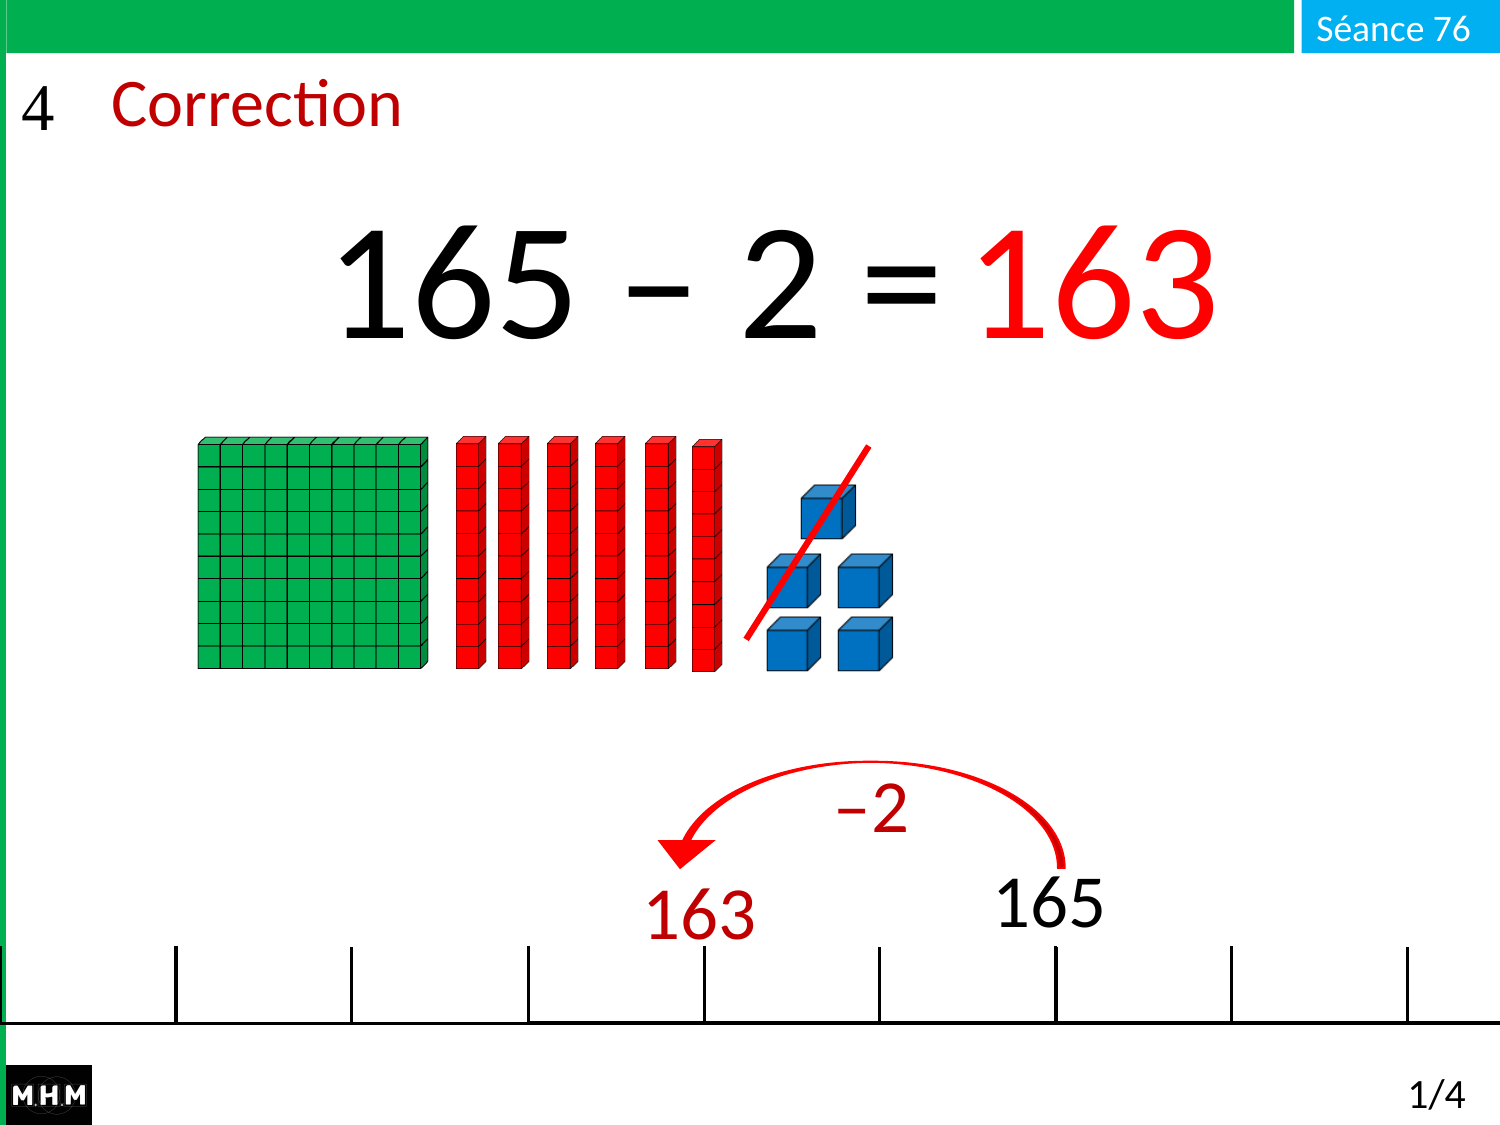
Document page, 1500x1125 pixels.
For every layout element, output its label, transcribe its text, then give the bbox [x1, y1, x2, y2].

text_box 165 – 2 = … [311, 164, 952, 379]
text_box [974, 776, 1061, 844]
picture [6, 1065, 92, 1125]
list 1/4 [1373, 1064, 1500, 1125]
text_box [657, 764, 818, 844]
picture [593, 434, 628, 671]
title Correction [96, 60, 1391, 150]
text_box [0, 844, 1500, 1025]
picture [763, 640, 825, 674]
text_box –2 [818, 750, 974, 844]
picture [496, 434, 532, 671]
picture [690, 436, 725, 674]
text_box 163 [952, 164, 1341, 379]
picture [834, 614, 897, 674]
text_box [746, 445, 869, 640]
picture [869, 551, 897, 611]
picture [643, 434, 679, 671]
picture [454, 434, 489, 671]
picture [194, 434, 430, 671]
picture [545, 434, 581, 671]
